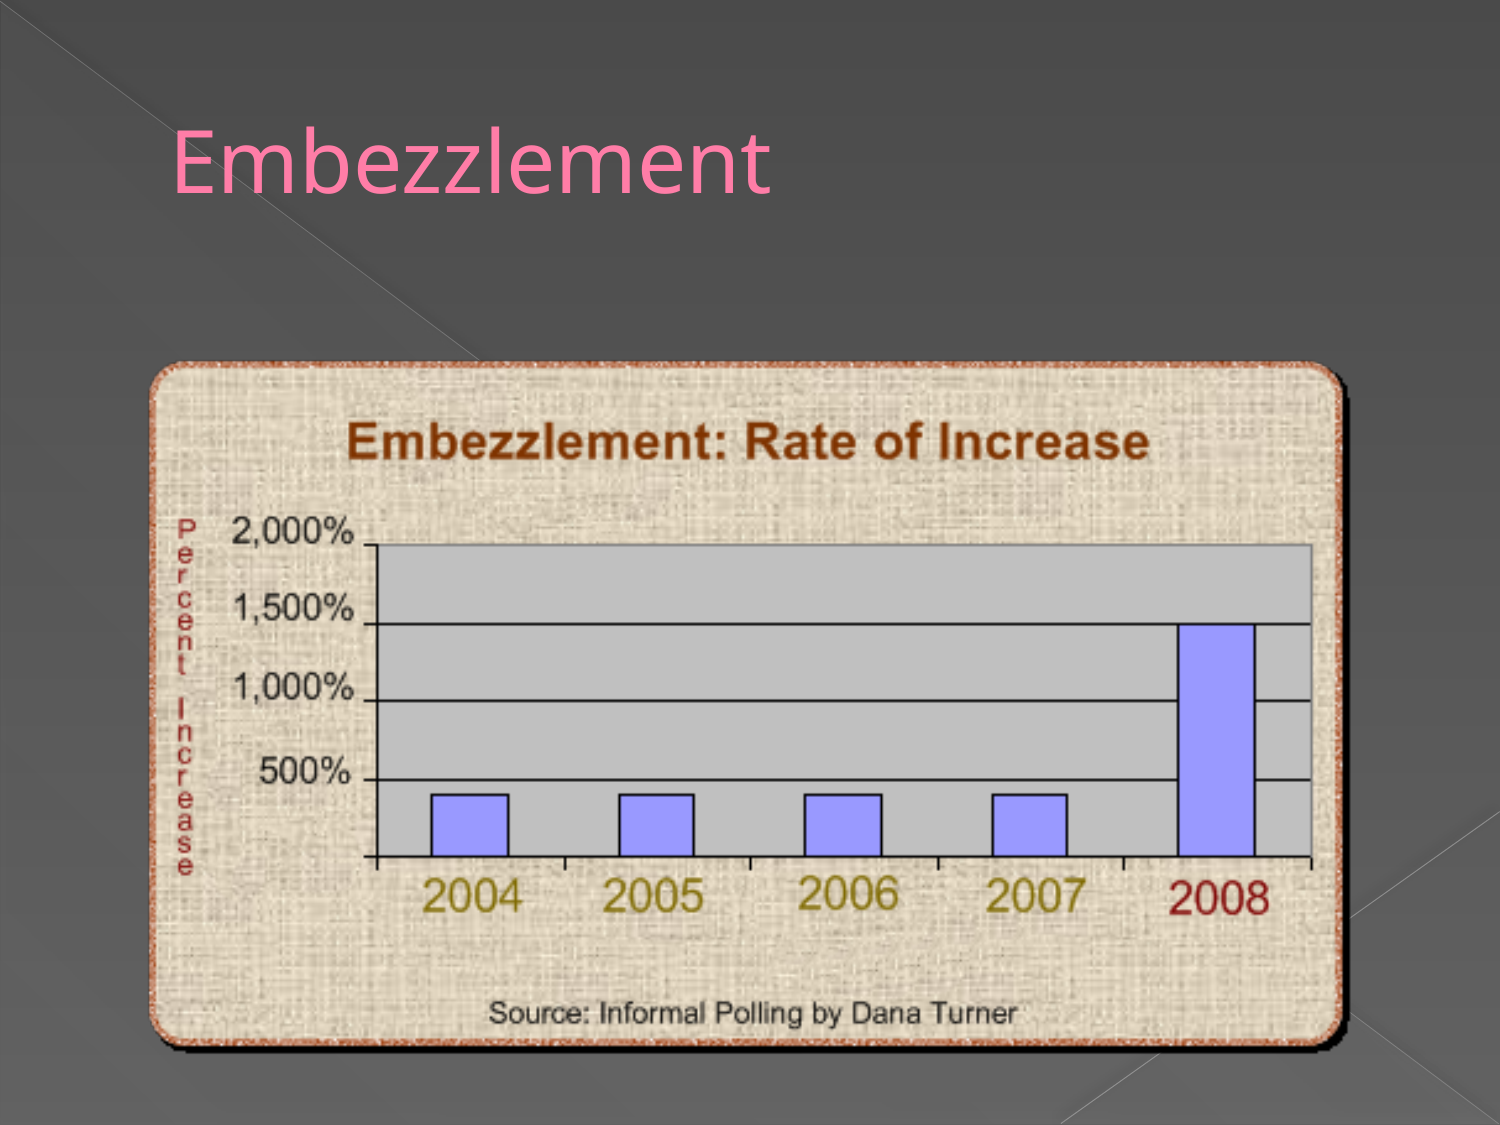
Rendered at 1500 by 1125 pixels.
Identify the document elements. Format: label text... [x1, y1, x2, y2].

title Embezzlement [75, 43, 1425, 274]
picture [137, 349, 1363, 1064]
